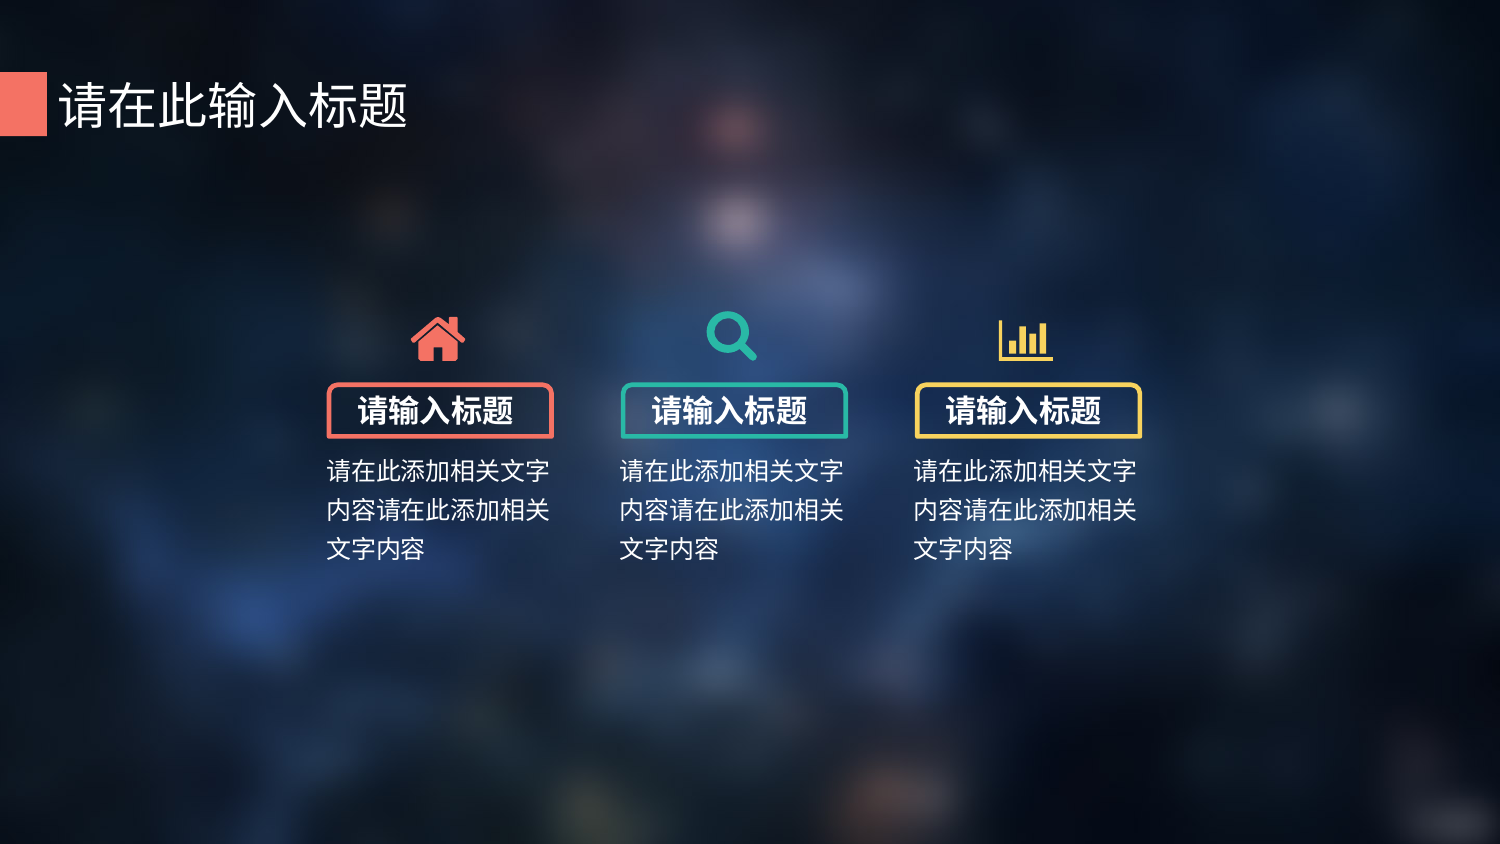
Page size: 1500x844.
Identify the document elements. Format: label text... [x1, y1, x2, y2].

text_box 请在此添加相关文字内容请在此添加相关文字内容 [607, 441, 864, 570]
text_box [706, 311, 757, 361]
text_box [410, 316, 466, 361]
text_box 请在此添加相关文字内容请在此添加相关文字内容 [901, 441, 1158, 570]
text_box [326, 382, 554, 439]
text_box [621, 382, 848, 439]
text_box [0, 71, 410, 137]
text_box [915, 382, 1142, 439]
text_box [998, 320, 1053, 361]
picture [0, 0, 1500, 844]
text_box 请在此添加相关文字内容请在此添加相关文字内容 [314, 441, 571, 570]
